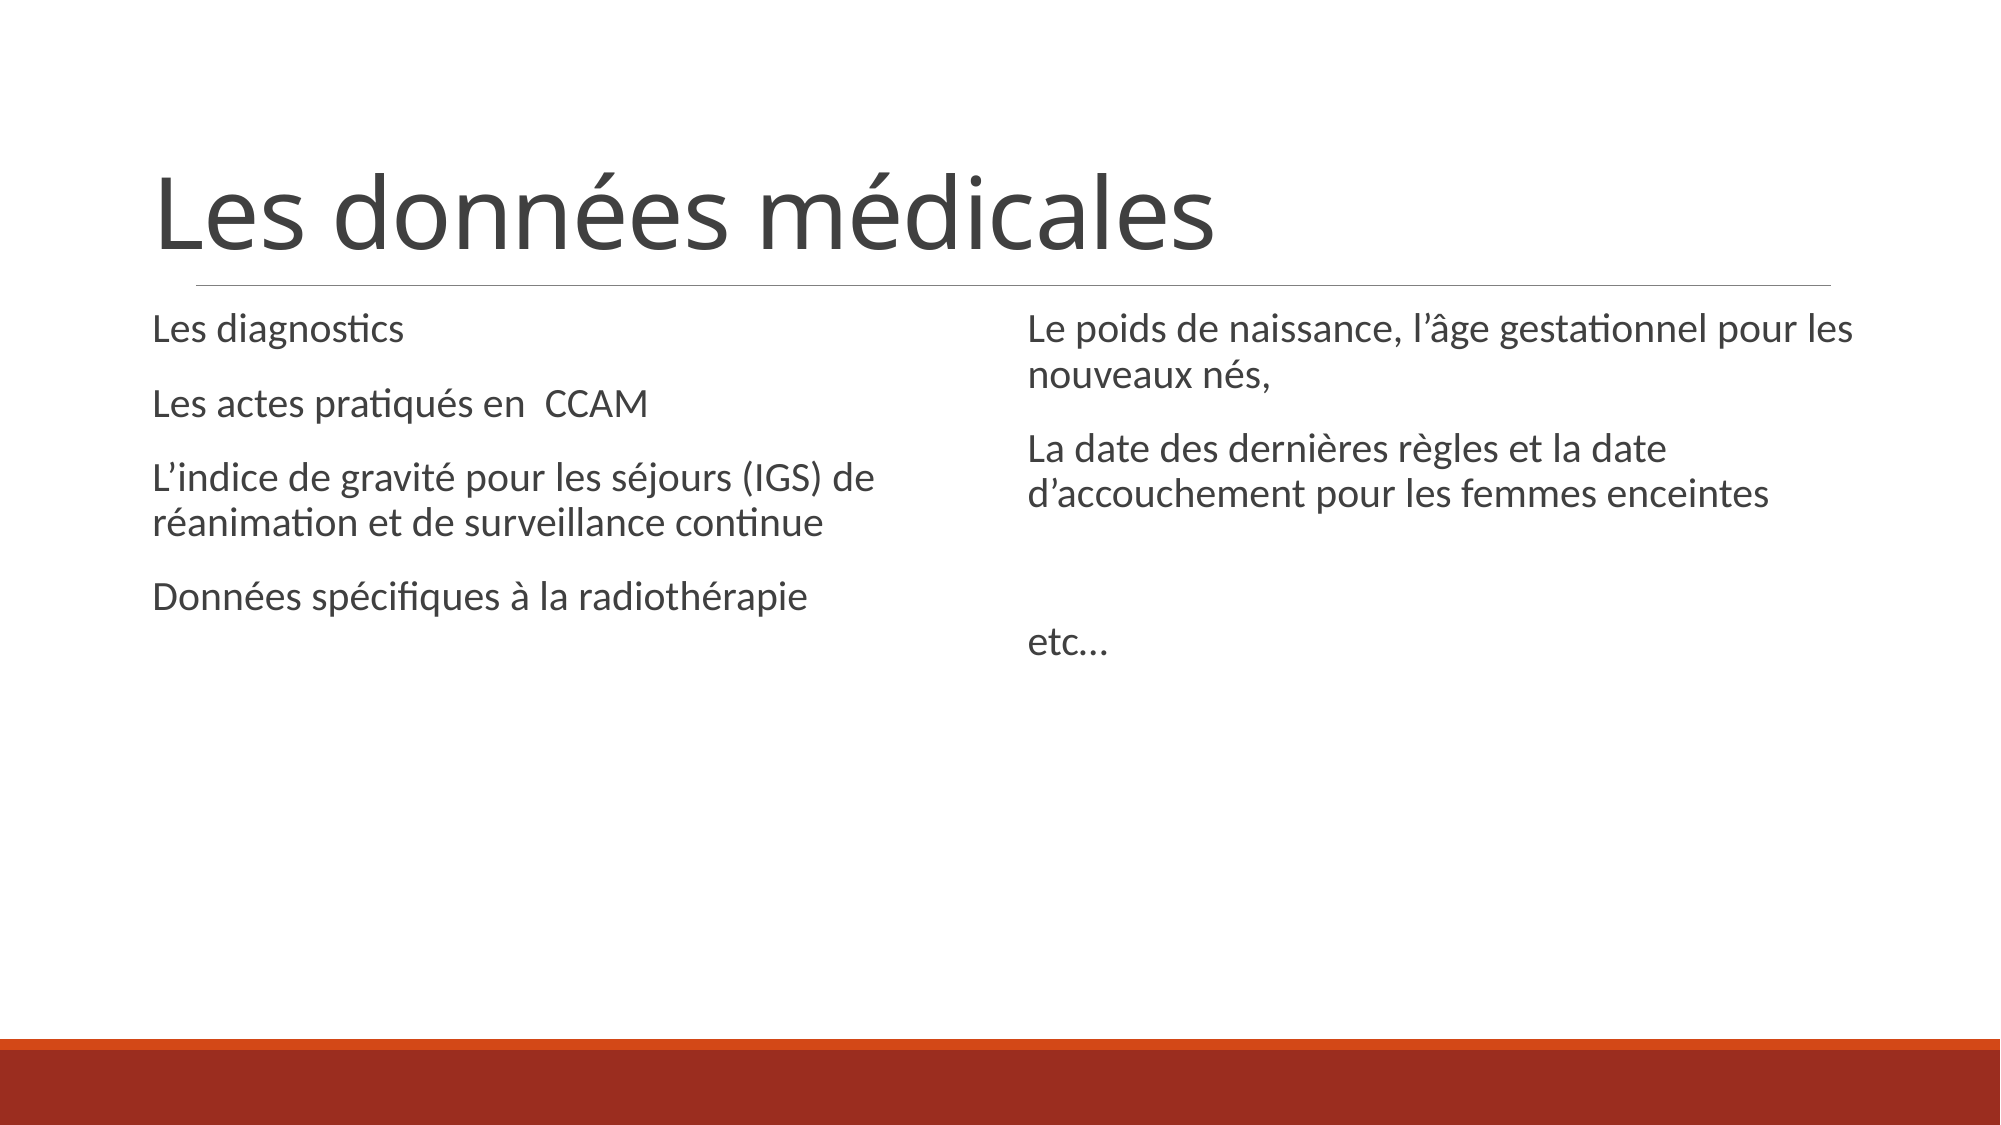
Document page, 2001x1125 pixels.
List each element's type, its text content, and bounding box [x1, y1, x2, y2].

title Les données médicales [137, 59, 1863, 278]
list Le poids de naissance, l’âge gestationnel pour les nouveaux nés, La date des dernières règles et la date d’accouchement pour les femmes enceintes etc… [1012, 299, 1863, 1014]
list Les diagnostics Les actes pratiqués en CCAM L’indice de gravité pour les séjours (IGS) de réanimation et de surveillance continue Données spécifiques à la radiothérapie [137, 299, 988, 1014]
